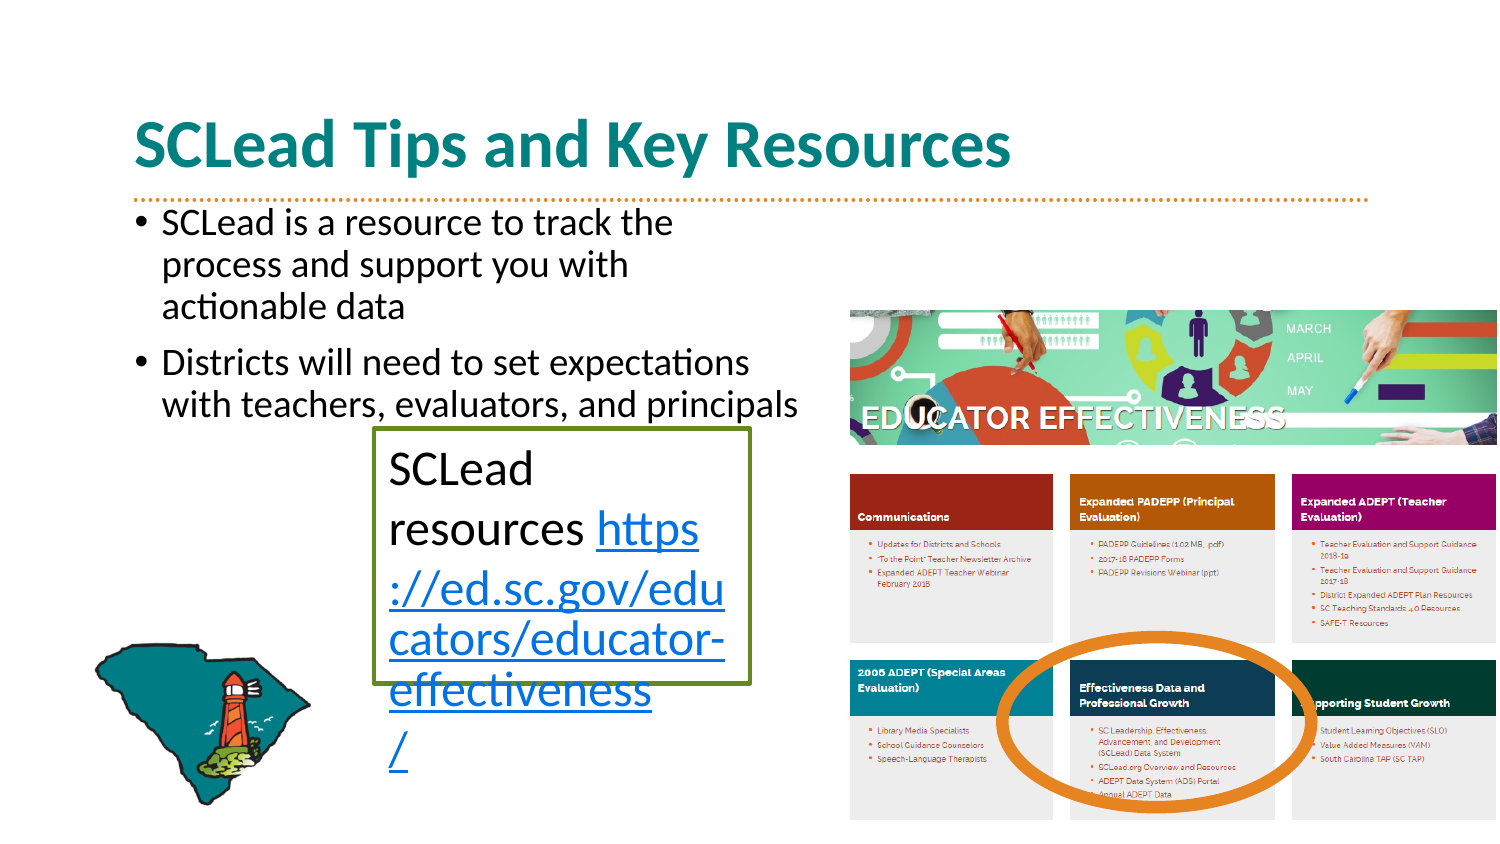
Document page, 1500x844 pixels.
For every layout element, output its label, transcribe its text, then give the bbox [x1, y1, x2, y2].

list SCLead is a resource to track the process and support you with actionable data Districts will need to set expectations with teachers, evaluators, and principals [134, 202, 800, 468]
title SCLead Tips and Key Resources [134, 24, 1366, 182]
picture [844, 307, 1500, 836]
text_box SCLead resources https://ed.sc.gov/educators/educator-effectiveness/ [373, 428, 750, 684]
picture [82, 602, 323, 843]
